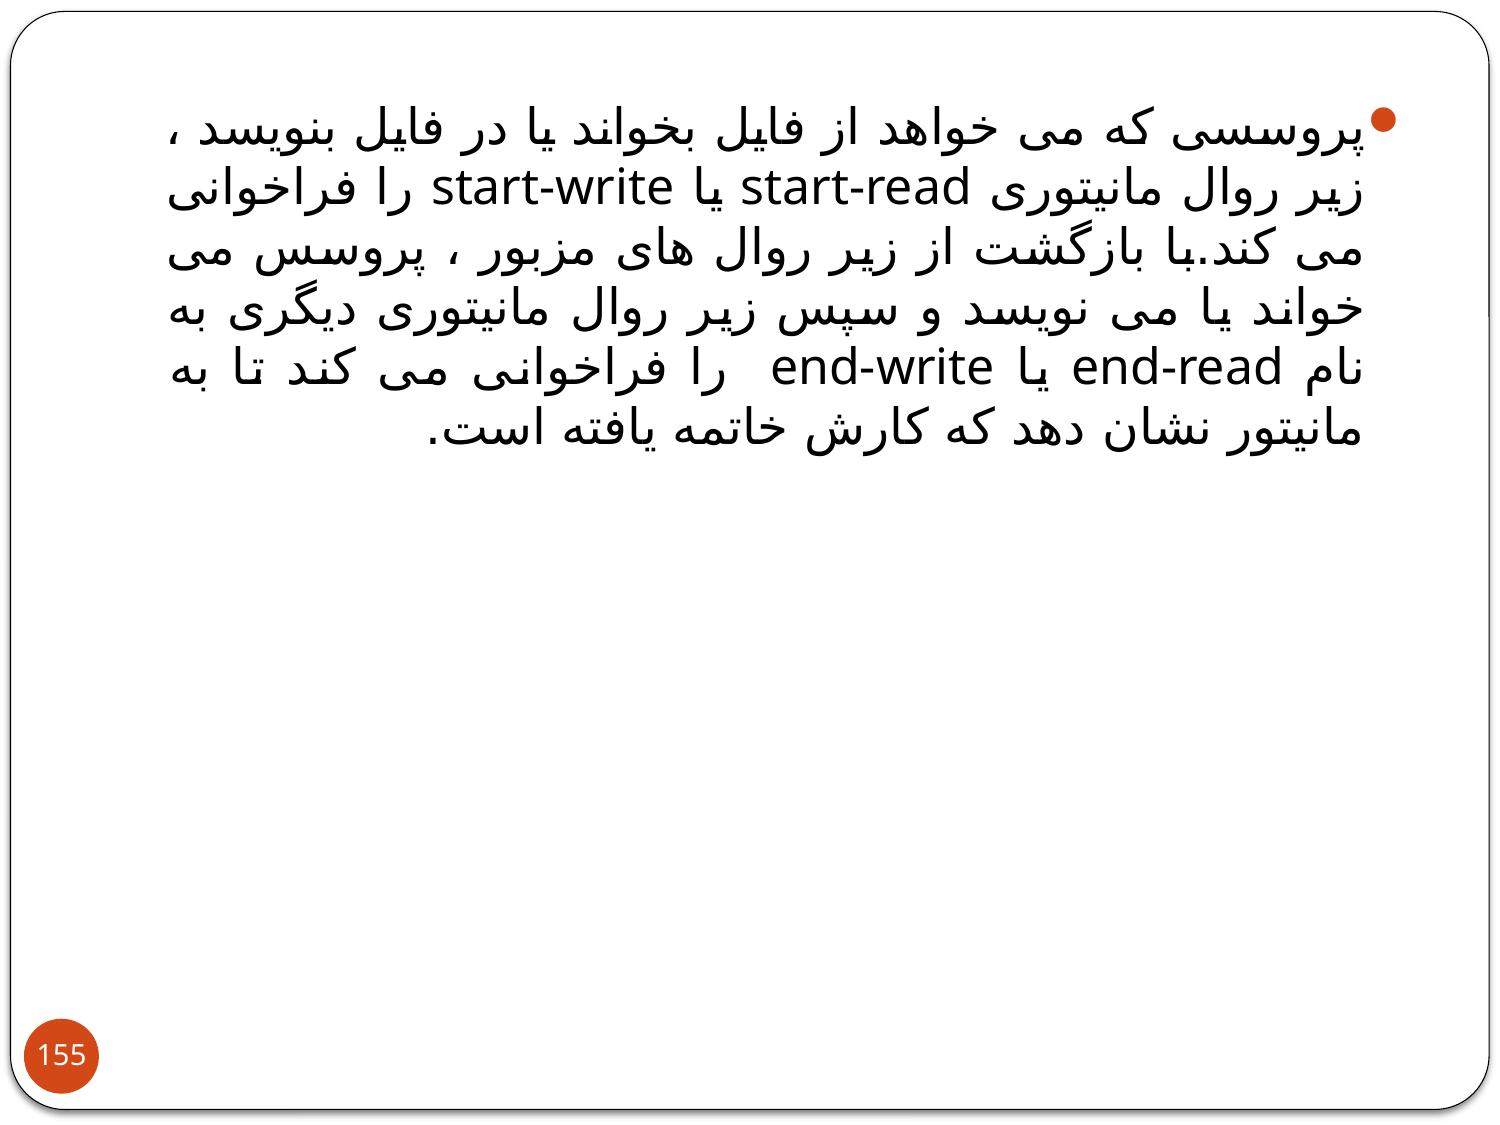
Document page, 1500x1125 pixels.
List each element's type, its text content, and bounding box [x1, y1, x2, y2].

list پروسسی که می خواهد از فایل بخواند یا در فایل بنویسد ، زیر روال مانیتوری start-read یا start-write را فراخوانی می کند.با بازگشت از زیر روال های مزبور ، پروسس می خواند یا می نویسد و سپس زیر روال مانیتوری دیگری به نام end-read یا end-write را فراخوانی می کند تا به مانیتور نشان دهد که کارش خاتمه یافته است. [150, 87, 1425, 988]
slide_number 155 [23, 1018, 99, 1094]
